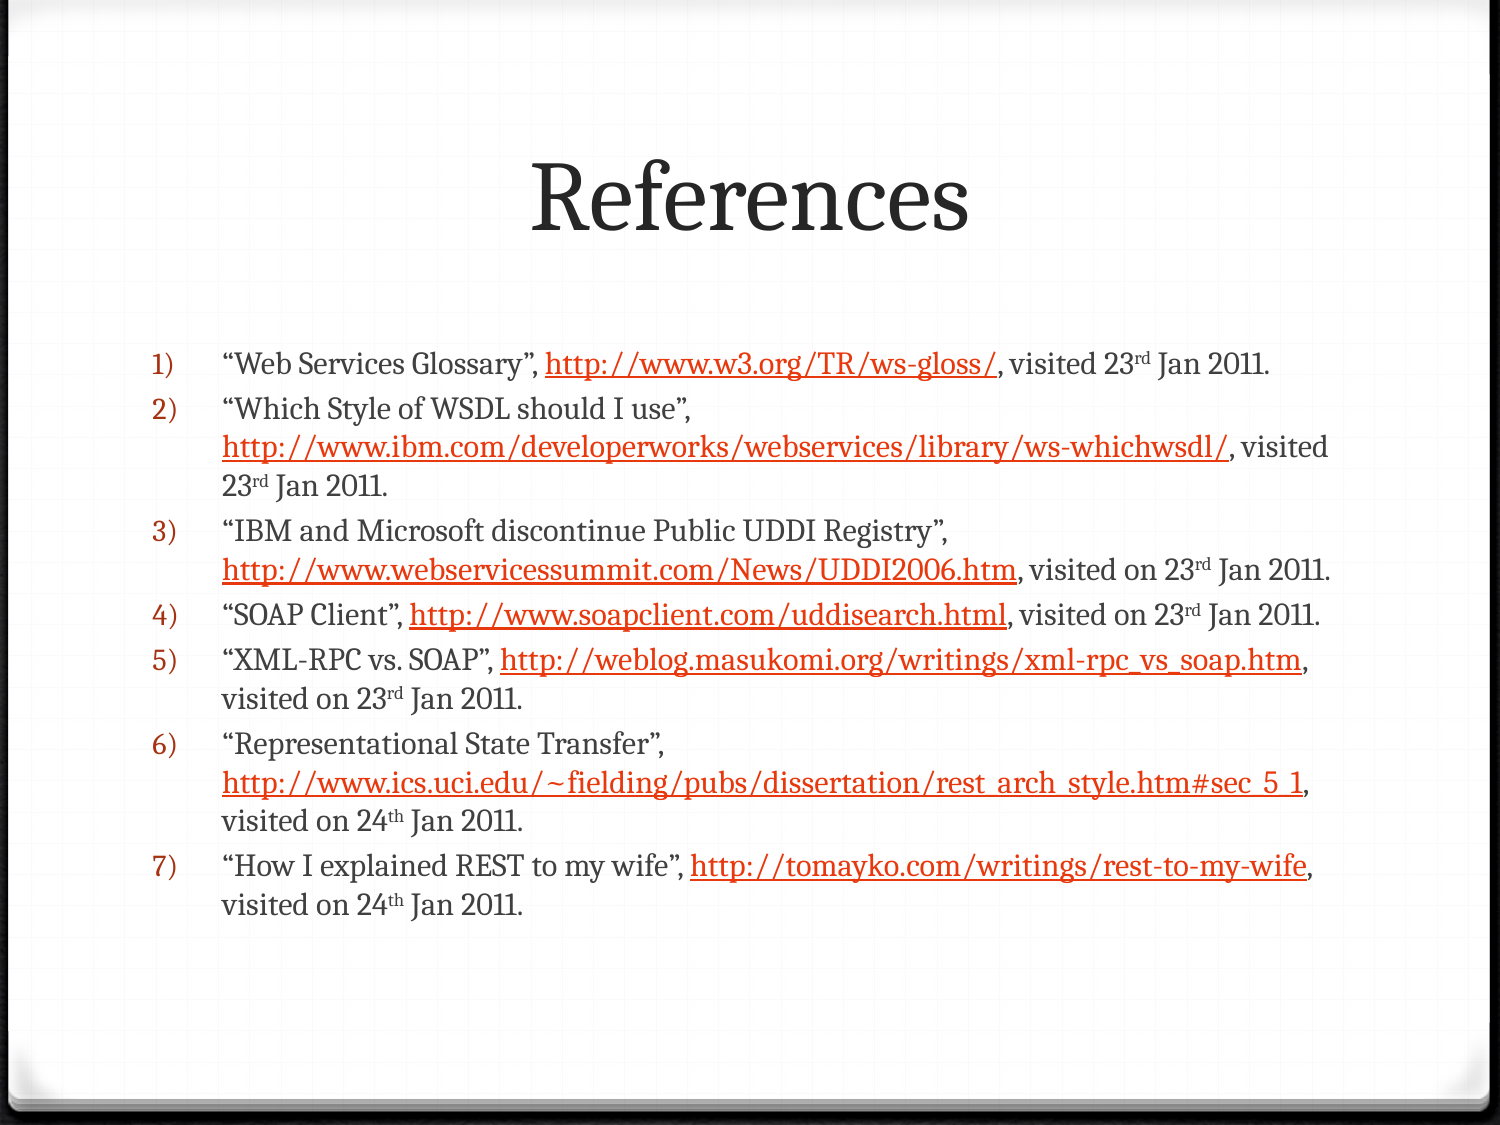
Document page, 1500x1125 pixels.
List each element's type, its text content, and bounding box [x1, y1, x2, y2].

picture [0, 0, 1500, 1125]
list “Web Services Glossary”, http://www.w3.org/TR/ws-gloss/, visited 23rd Jan 2011. “Which Style of WSDL should I use”, http://www.ibm.com/developerworks/webservices/library/ws-whichwsdl/, visited 23rd Jan 2011. “IBM and Microsoft discontinue Public UDDI Registry”, http://www.webservicessummit.com/News/UDDI2006.htm, visited on 23rd Jan 2011. “SOAP Client”, http://www.soapclient.com/uddisearch.html, visited on 23rd Jan 2011. “XML-RPC vs. SOAP”, http://weblog.masukomi.org/writings/xml-rpc_vs_soap.htm, visited on 23rd Jan 2011. “Representational State Transfer”, http://www.ics.uci.edu/~fielding/pubs/dissertation/rest_arch_style.htm#sec_5_1, visited on 24th Jan 2011. “How I explained REST to my wife”, http://tomayko.com/writings/rest-to-my-wife, visited on 24th Jan 2011. [137, 334, 1363, 983]
title References [90, 71, 1410, 309]
